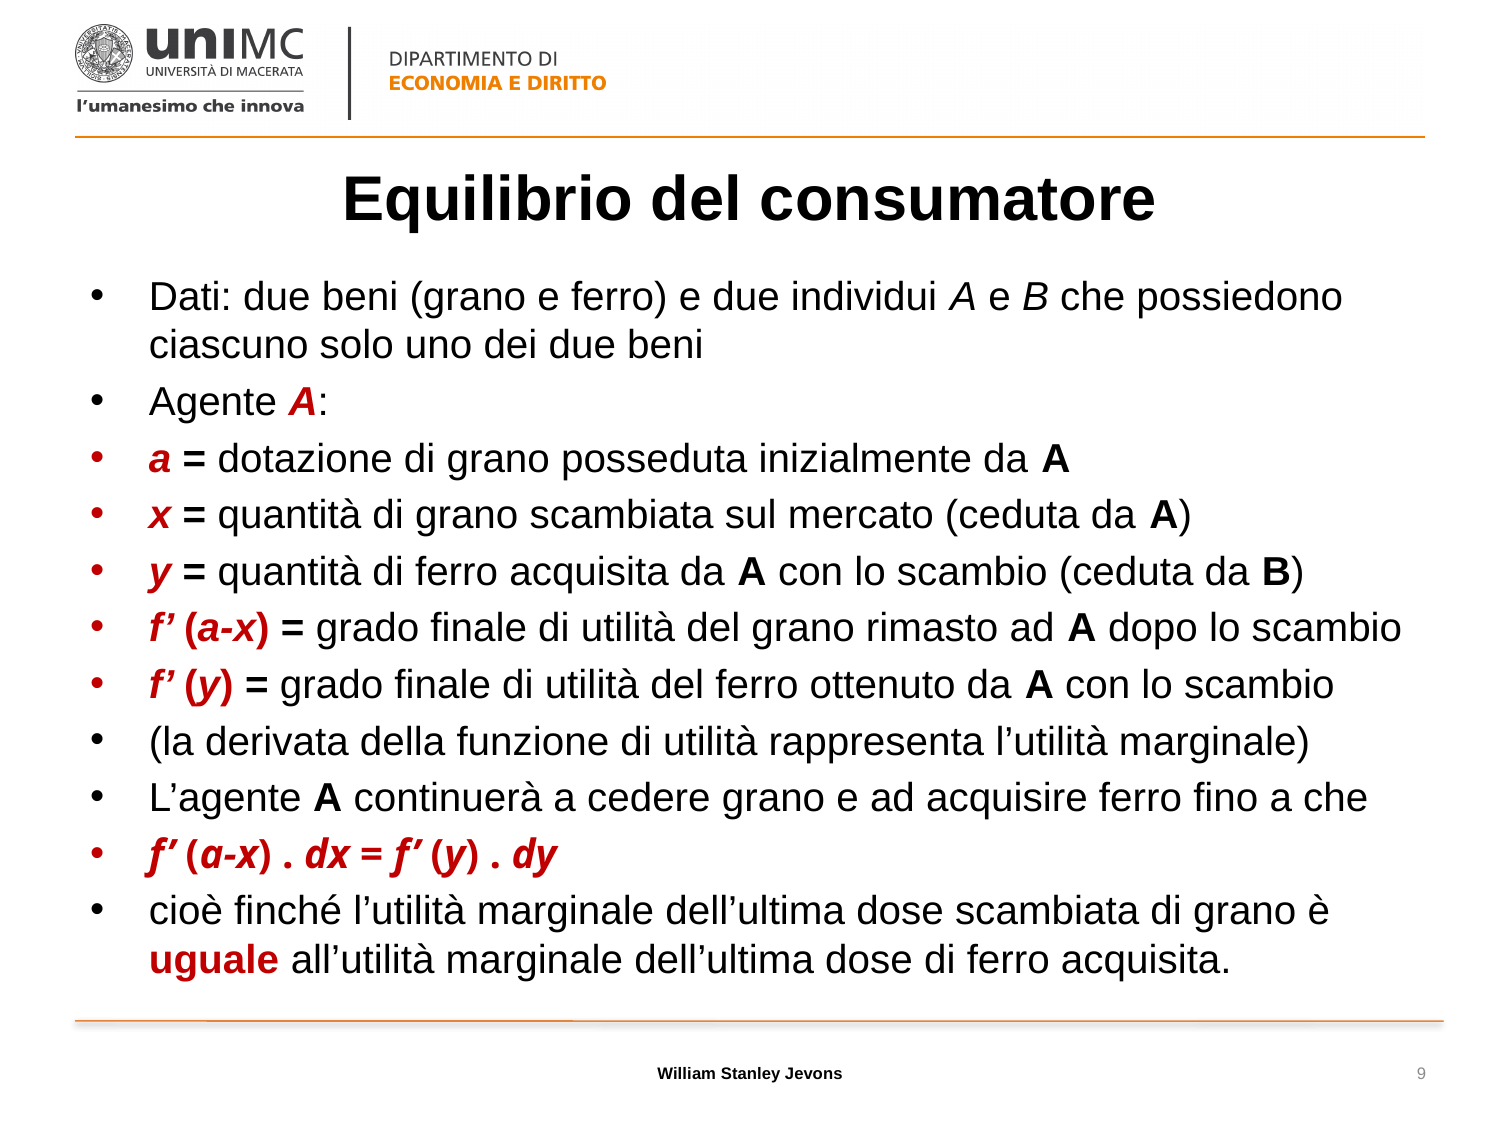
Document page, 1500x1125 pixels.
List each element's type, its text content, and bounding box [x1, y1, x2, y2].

picture [75, 24, 1425, 138]
title Equilibrio del consumatore [75, 149, 1425, 241]
slide_number 9 [1091, 1042, 1442, 1103]
footer William Stanley Jevons [512, 1042, 988, 1103]
list Dati: due beni (grano e ferro) e due individui A e B che possiedono ciascuno solo uno dei due beni Agente A: a = dotazione di grano posseduta inizialmente da A x = quantità di grano scambiata sul mercato (ceduta da A) y = quantità di ferro acquisita da A con lo scambio (ceduta da B) f’ (a-x) = grado finale di utilità del grano rimasto ad A dopo lo scambio f’ (y) = grado finale di utilità del ferro ottenuto da A con lo scambio (la derivata della funzione di utilità rappresenta l’utilità marginale) L’agente A continuerà a cedere grano e ad acquisire ferro fino a che f’ (a-x) . dx = f’ (y) . dy cioè finché l’utilità marginale dell’ultima dose scambiata di grano è uguale all’utilità marginale dell’ultima dose di ferro acquisita. [75, 262, 1425, 1005]
